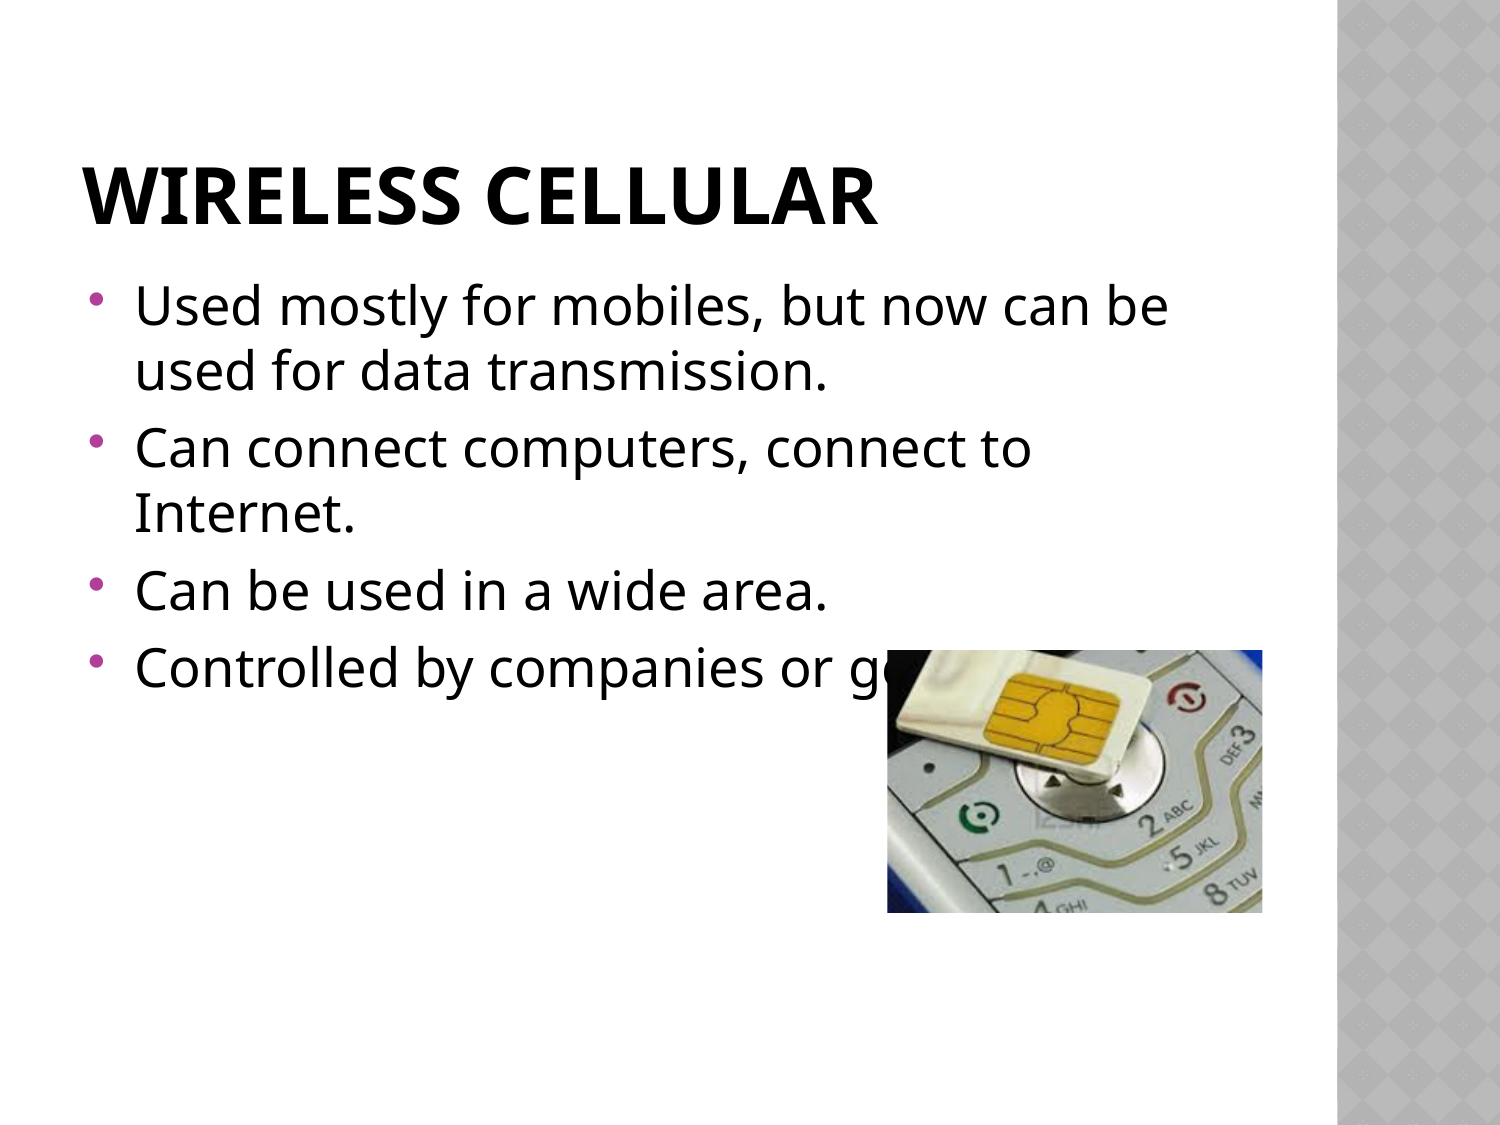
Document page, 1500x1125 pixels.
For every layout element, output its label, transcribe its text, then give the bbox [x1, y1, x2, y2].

picture [886, 649, 1263, 913]
list Used mostly for mobiles, but now can be used for data transmission. Can connect computers, connect to Internet. Can be used in a wide area. Controlled by companies or government. [75, 264, 1263, 1059]
title Wireless Cellular [75, 52, 1263, 240]
